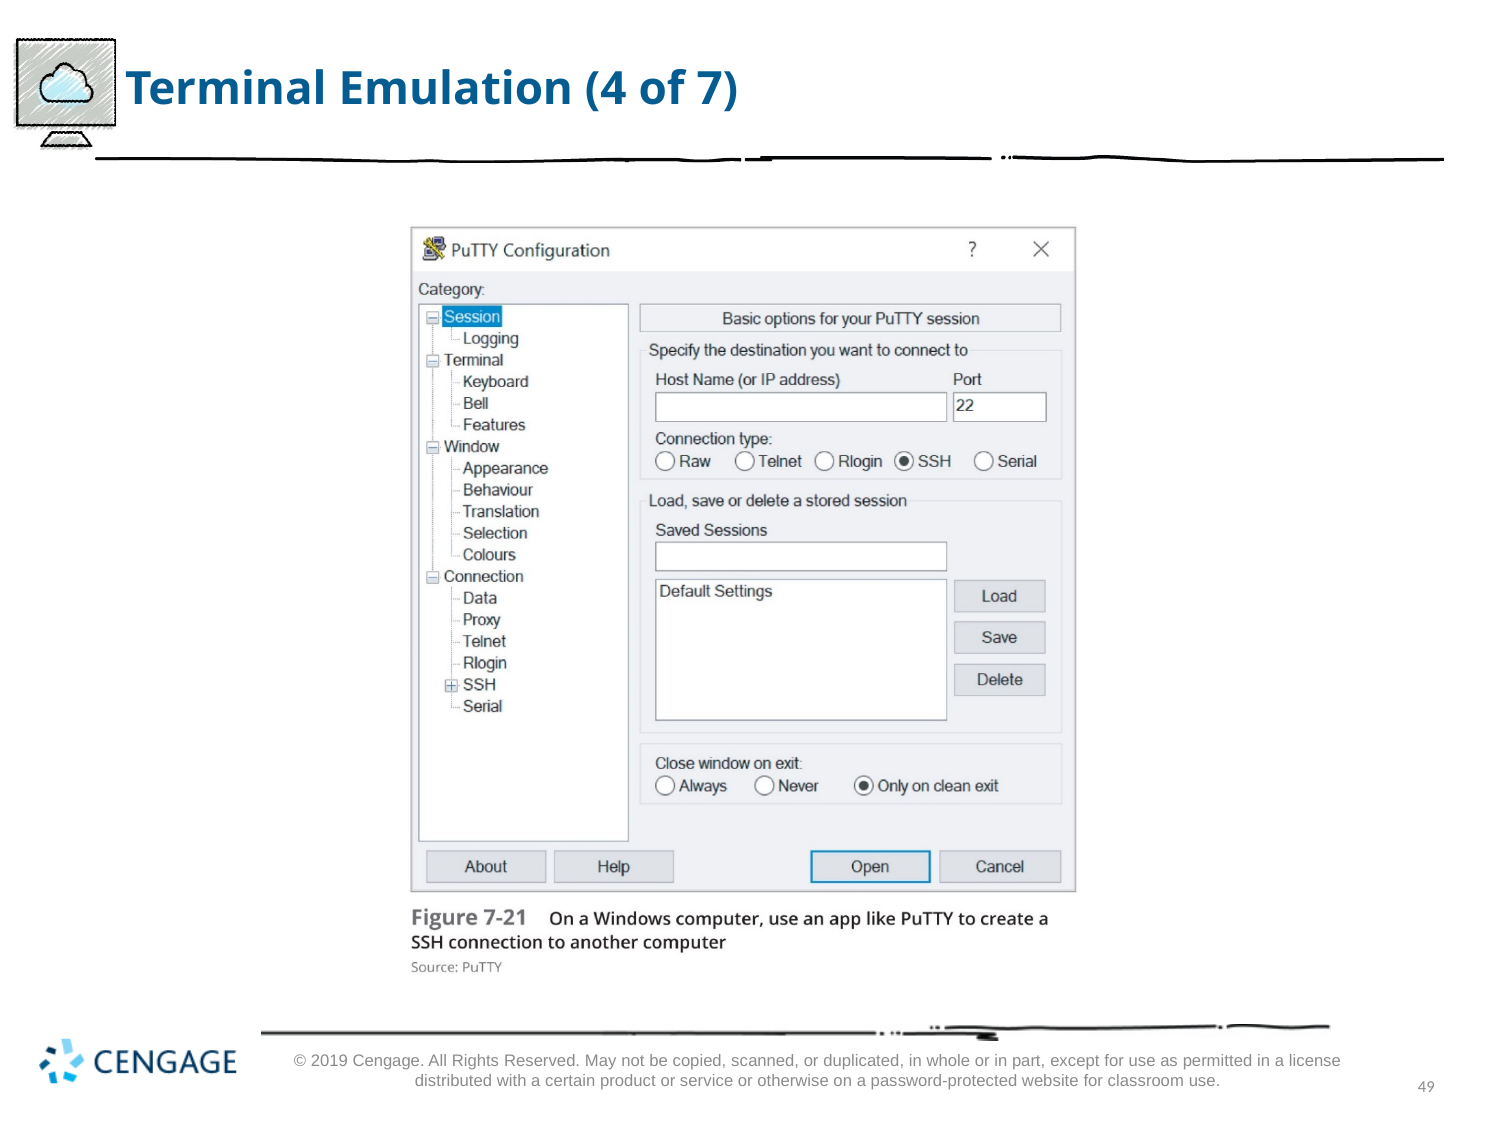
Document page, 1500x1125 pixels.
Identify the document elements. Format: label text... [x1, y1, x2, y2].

picture [261, 1024, 1331, 1041]
picture [407, 224, 1078, 974]
title Terminal Emulation (4 of 7) [125, 66, 1442, 116]
footer © 2019 Cengage. All Rights Reserved. May not be copied, scanned, or duplicated, in whole or in part, except for use as permitted in a license distributed with a certain product or service or otherwise on a password-protected website for classroom use. [262, 1050, 1375, 1091]
picture [95, 155, 1444, 163]
picture [19, 1025, 249, 1096]
picture [13, 36, 117, 151]
